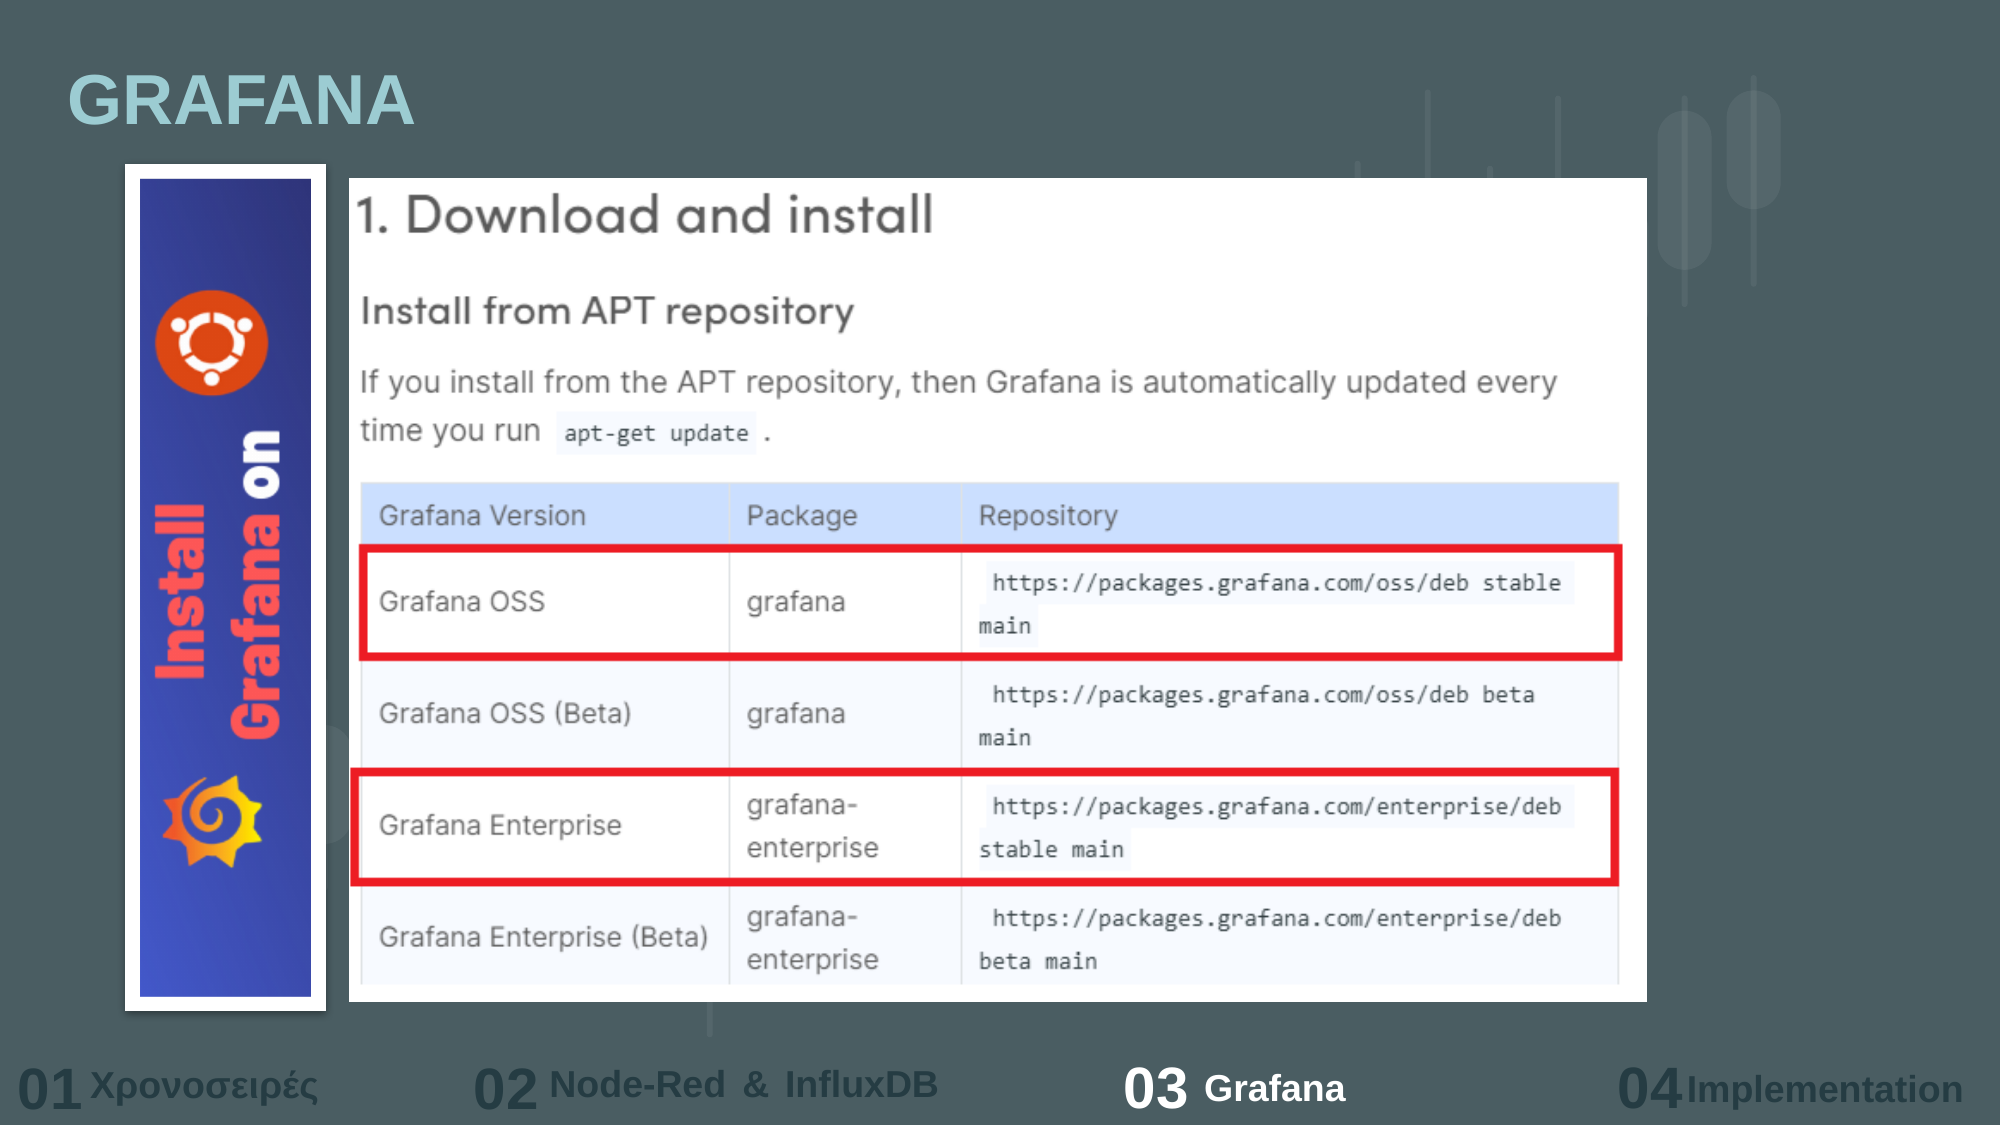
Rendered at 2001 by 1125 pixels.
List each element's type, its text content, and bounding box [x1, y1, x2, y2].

text_box GRAFANA [53, 55, 1952, 175]
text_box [0, 1033, 1988, 1125]
picture [0, 178, 1647, 1002]
